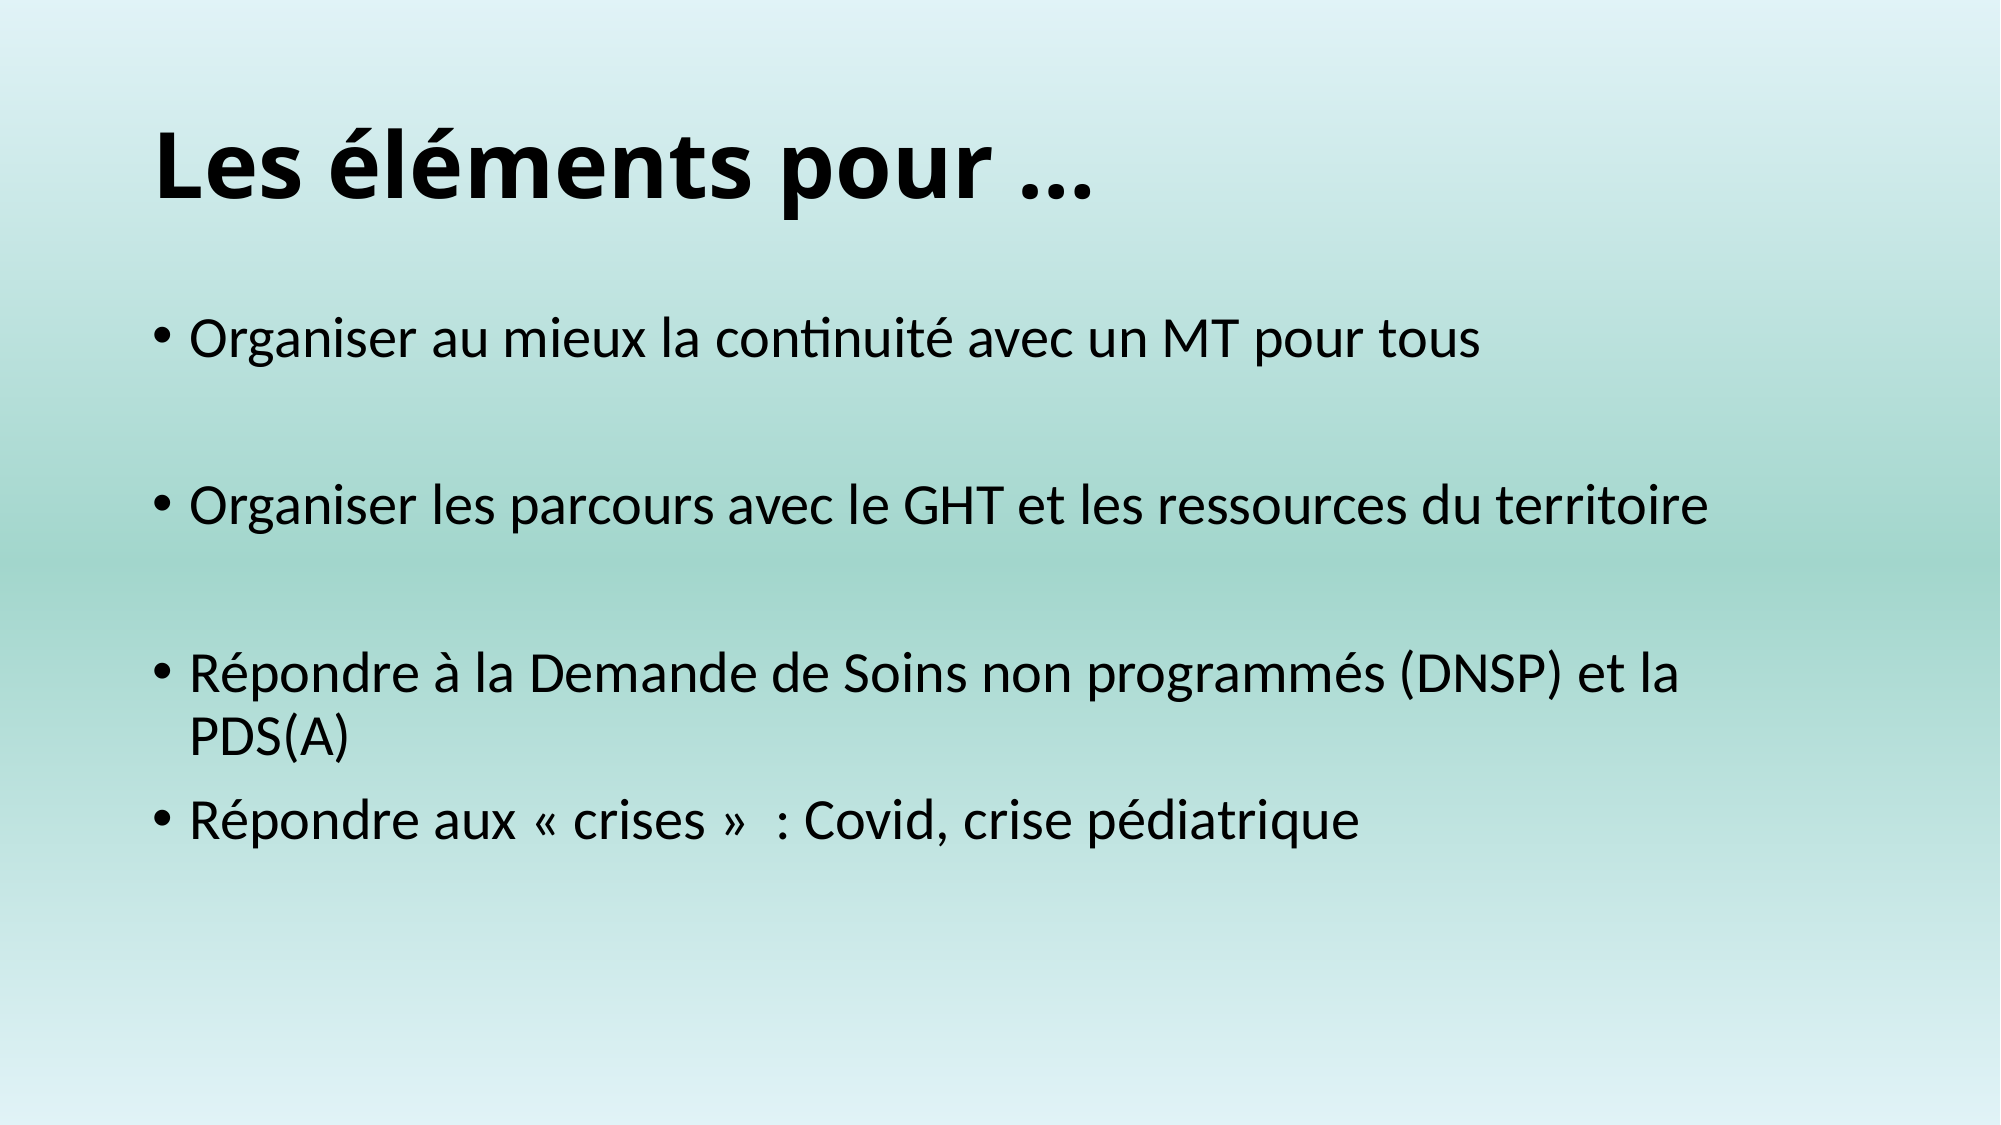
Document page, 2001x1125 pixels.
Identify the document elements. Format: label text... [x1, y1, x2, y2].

title Les éléments pour … [137, 59, 1863, 278]
list Organiser au mieux la continuité avec un MT pour tous Organiser les parcours avec le GHT et les ressources du territoire Répondre à la Demande de Soins non programmés (DNSP) et la PDS(A) Répondre aux « crises » : Covid, crise pédiatrique [137, 299, 1863, 1014]
